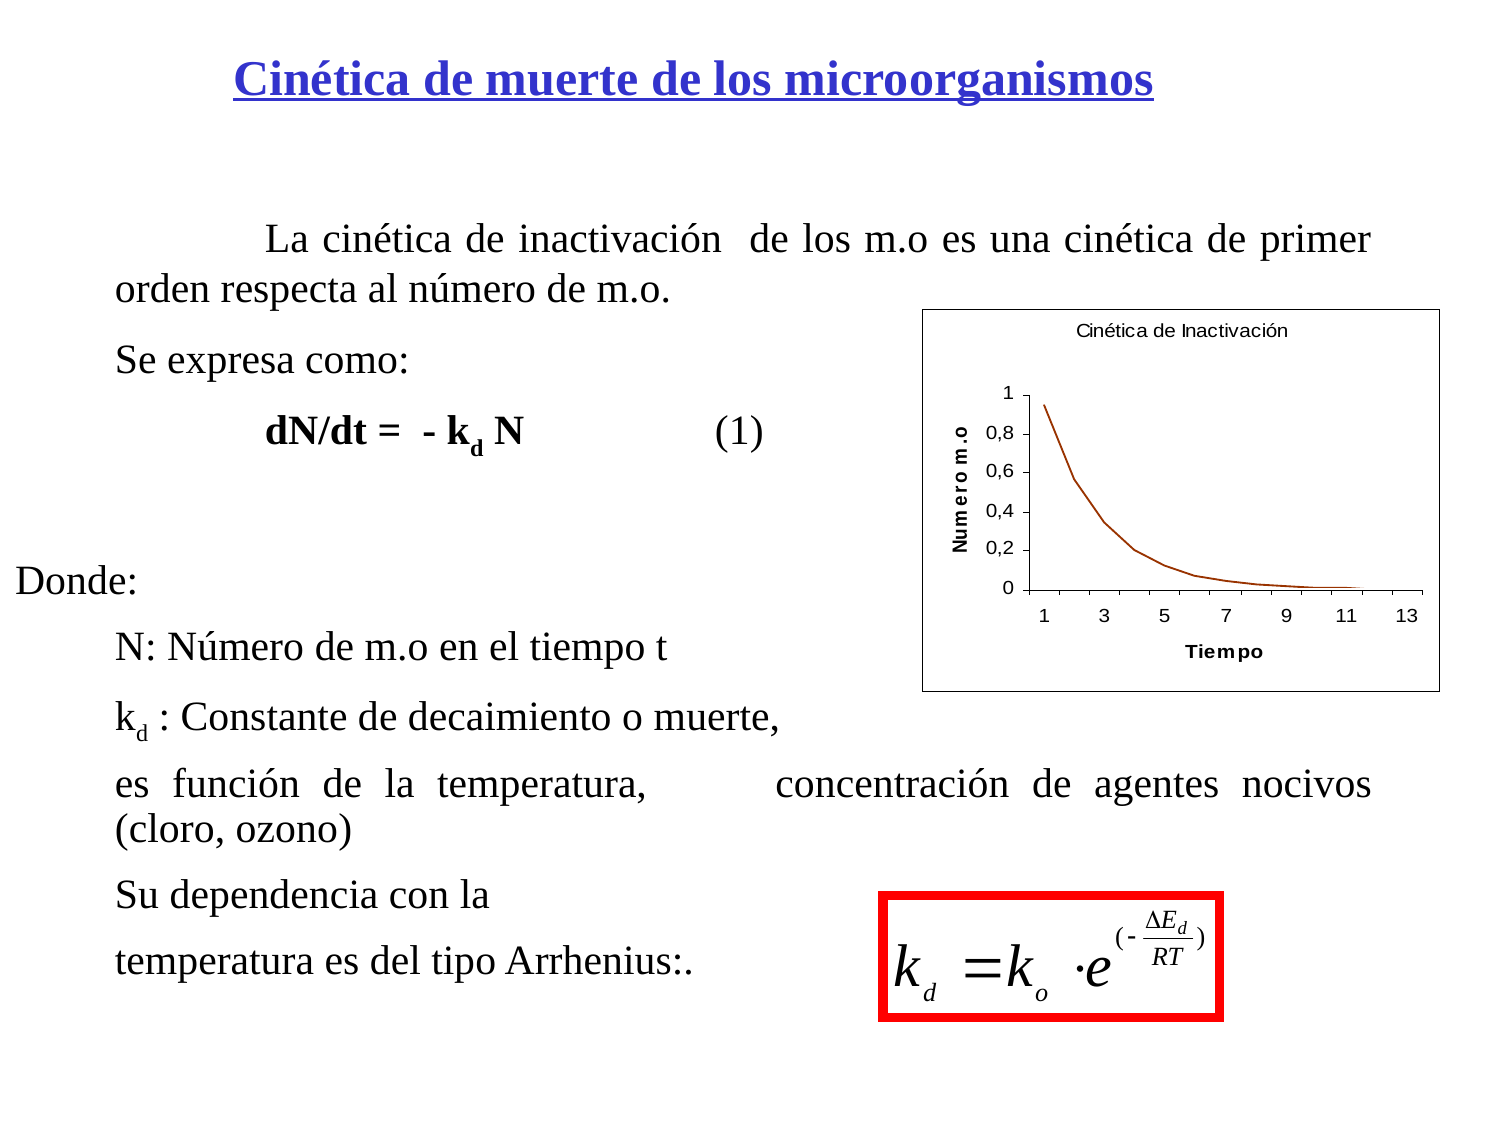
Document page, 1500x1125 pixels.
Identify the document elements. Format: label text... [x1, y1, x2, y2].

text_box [887, 899, 1215, 1014]
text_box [912, 299, 1451, 701]
list Cinética de muerte de los microorganismos La cinética de inactivación de los m.o es una cinética de primer orden respecta al número de m.o. Se expresa como: dN/dt = - kd N (1) Donde: N: Número de m.o en el tiempo t kd : Constante de decaimiento o muerte, es función de la temperatura, concentración de agentes nocivos (cloro, ozono) Su dependencia con la temperatura es del tipo Arrhenius:. [0, 37, 1388, 513]
